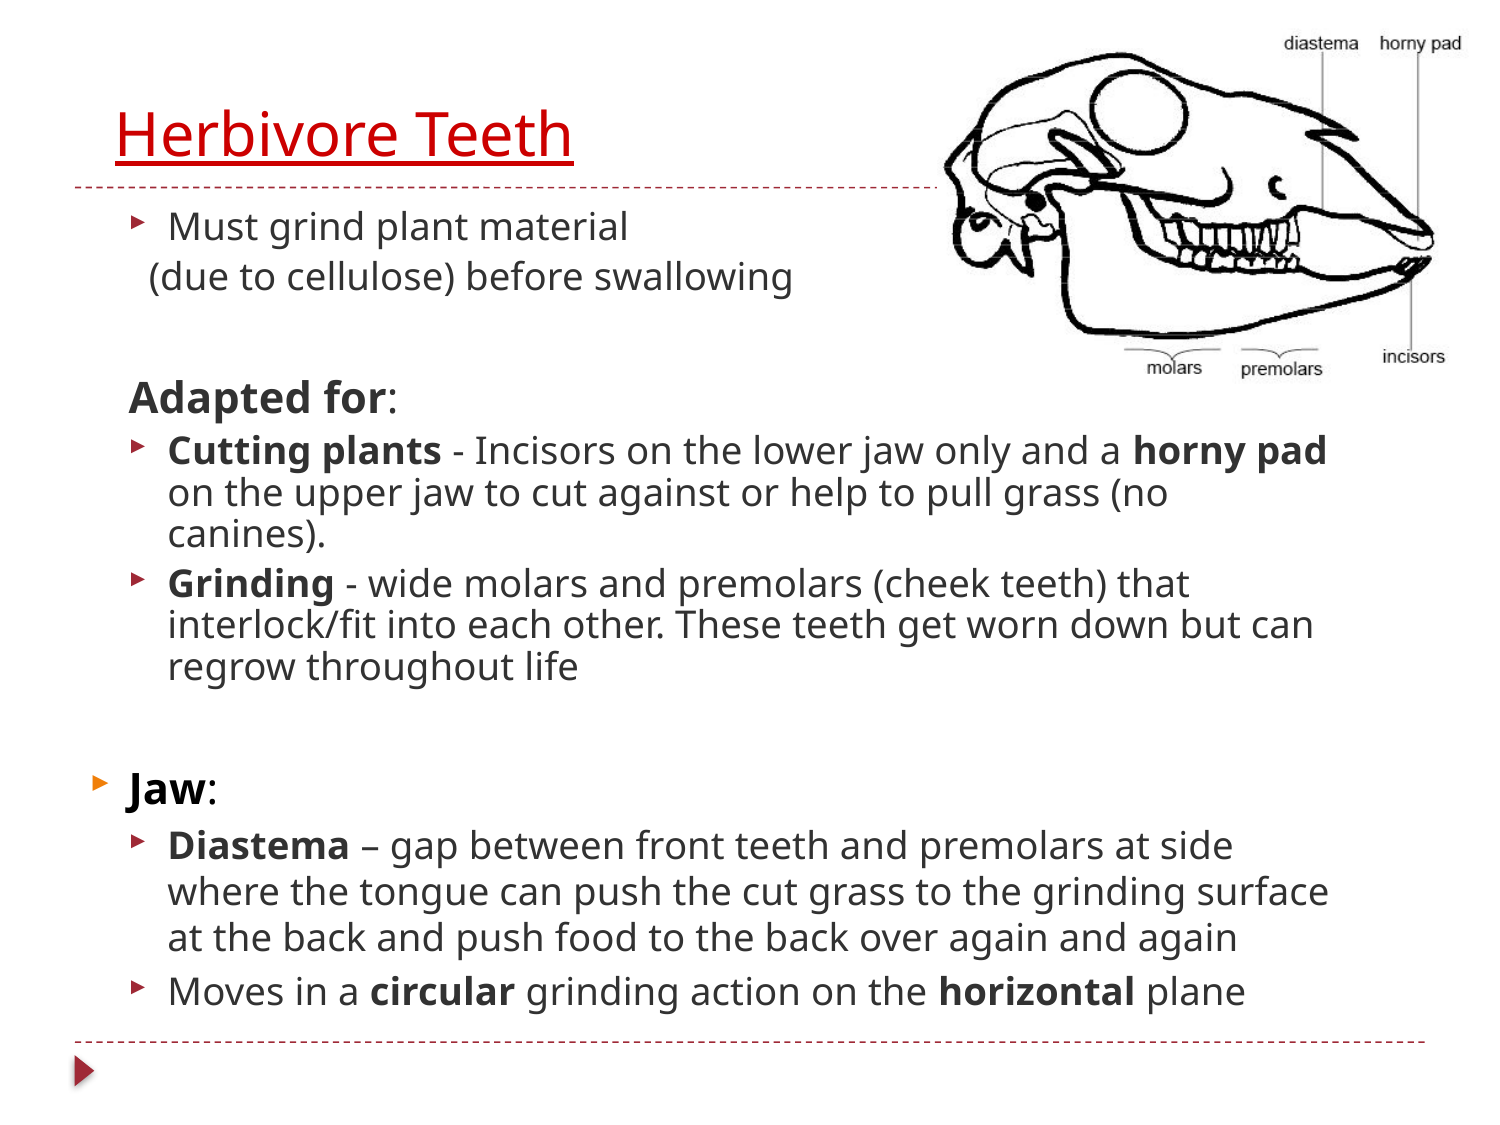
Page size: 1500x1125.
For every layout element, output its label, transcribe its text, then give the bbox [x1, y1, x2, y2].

picture [937, 0, 1476, 391]
list Must grind plant material (due to cellulose) before swallowing Adapted for: Cutting plants - Incisors on the lower jaw only and a horny pad on the upper jaw to cut against or help to pull grass (no canines). Grinding - wide molars and premolars (cheek teeth) that interlock/fit into each other. These teeth get worn down but can regrow throughout life Jaw: Diastema – gap between front teeth and premolars at side where the tongue can push the cut grass to the grinding surface at the back and push food to the back over again and again Moves in a circular grinding action on the horizontal plane [75, 200, 1350, 1075]
title Herbivore Teeth [99, 87, 931, 200]
